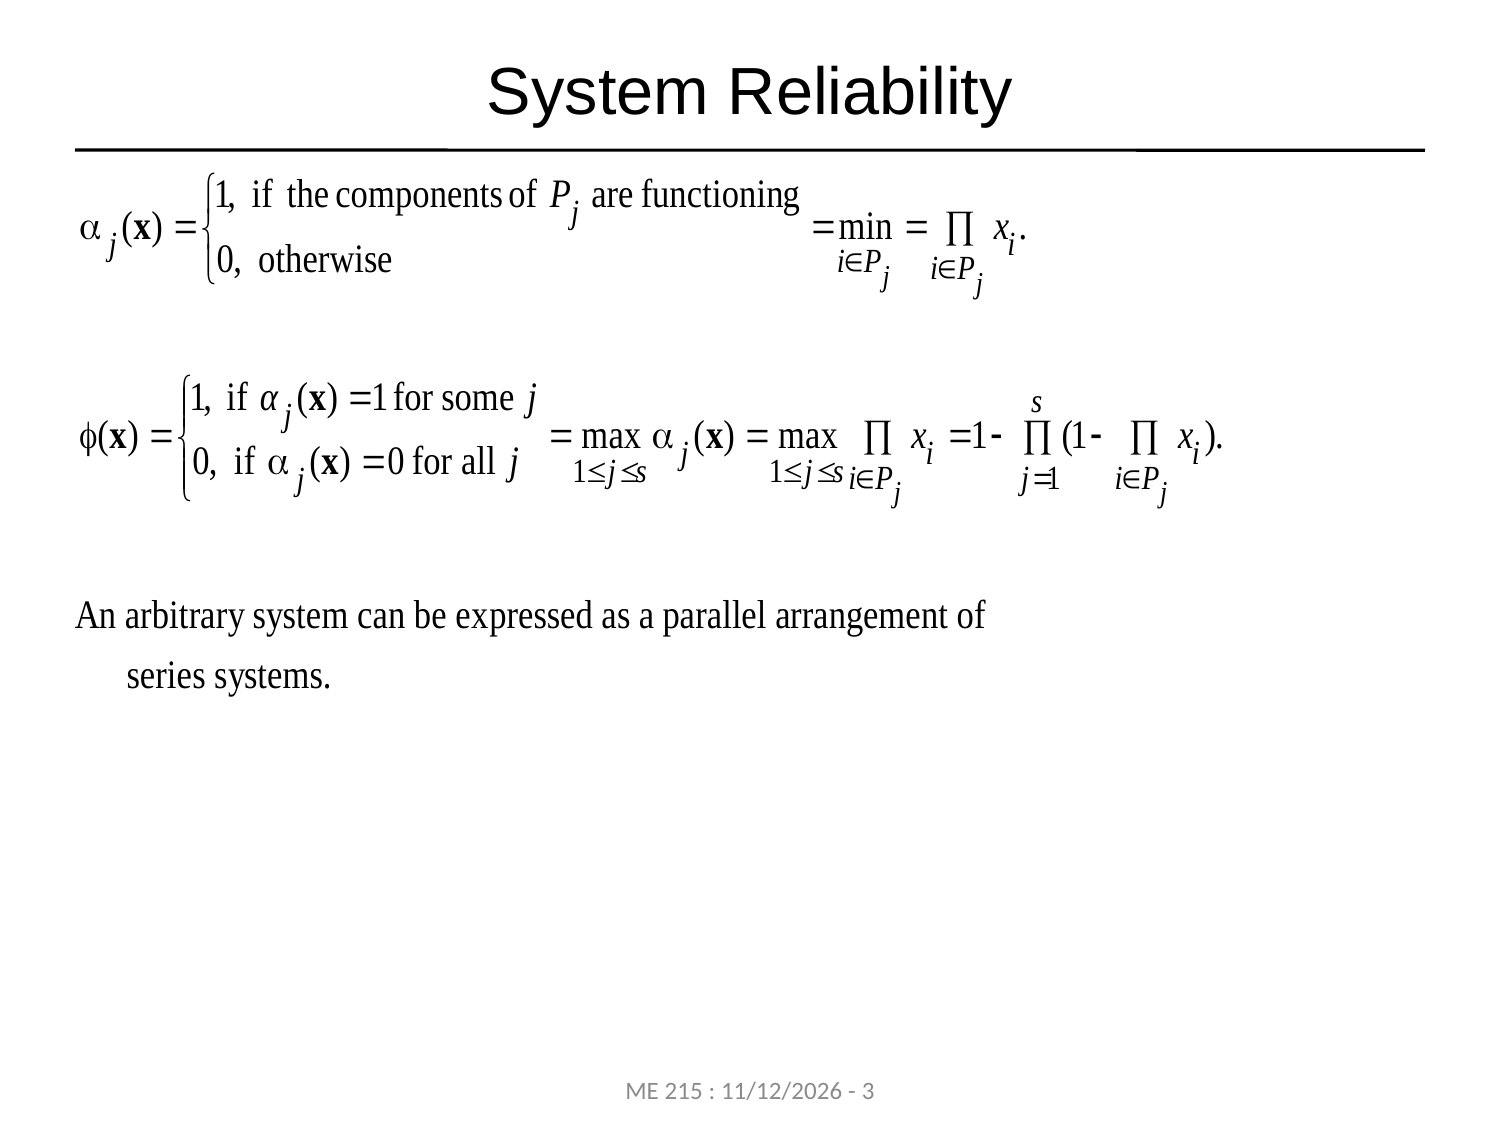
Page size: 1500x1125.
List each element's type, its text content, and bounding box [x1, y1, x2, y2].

footer ME 215 : 11/11/2021 - 3 [549, 1063, 950, 1116]
list System Reliability [75, 37, 1425, 138]
picture [74, 164, 1425, 700]
